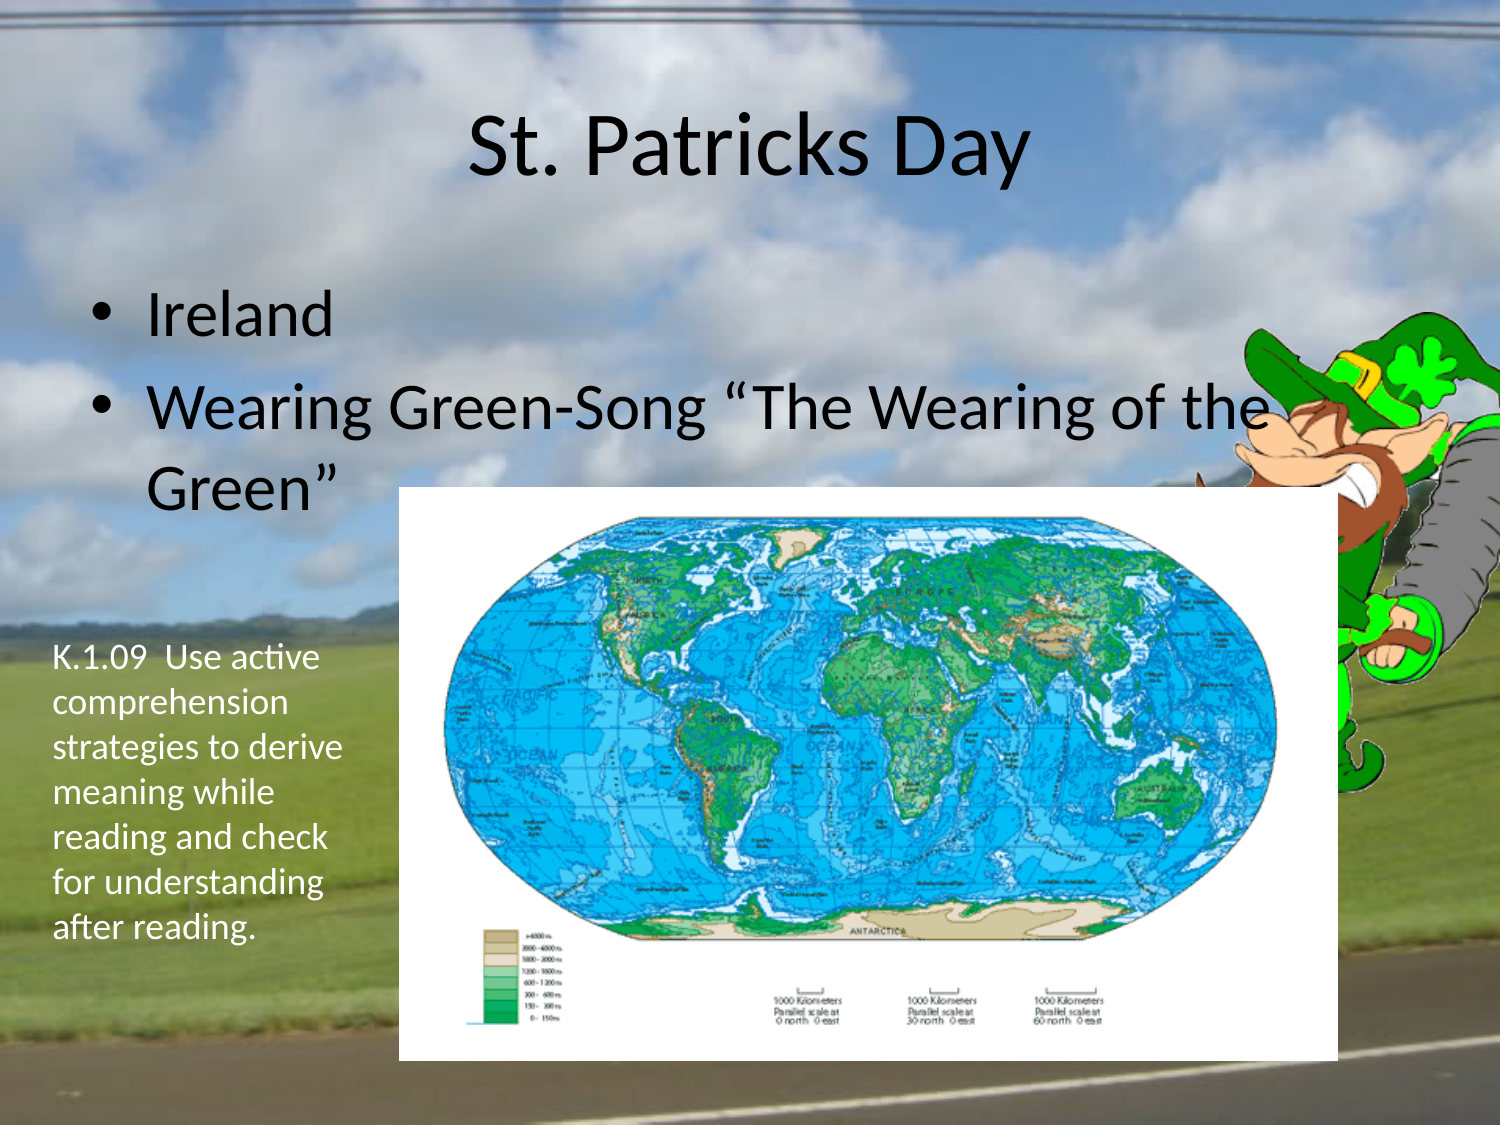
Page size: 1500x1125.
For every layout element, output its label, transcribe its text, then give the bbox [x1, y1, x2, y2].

list Ireland Wearing Green-Song “The Wearing of the Green” [75, 262, 1425, 1005]
text_box K.1.09 Use active comprehension strategies to derive meaning while reading and check for understanding after reading. [37, 624, 363, 1000]
picture [399, 312, 1500, 1062]
title St. Patricks Day [75, 45, 1425, 233]
